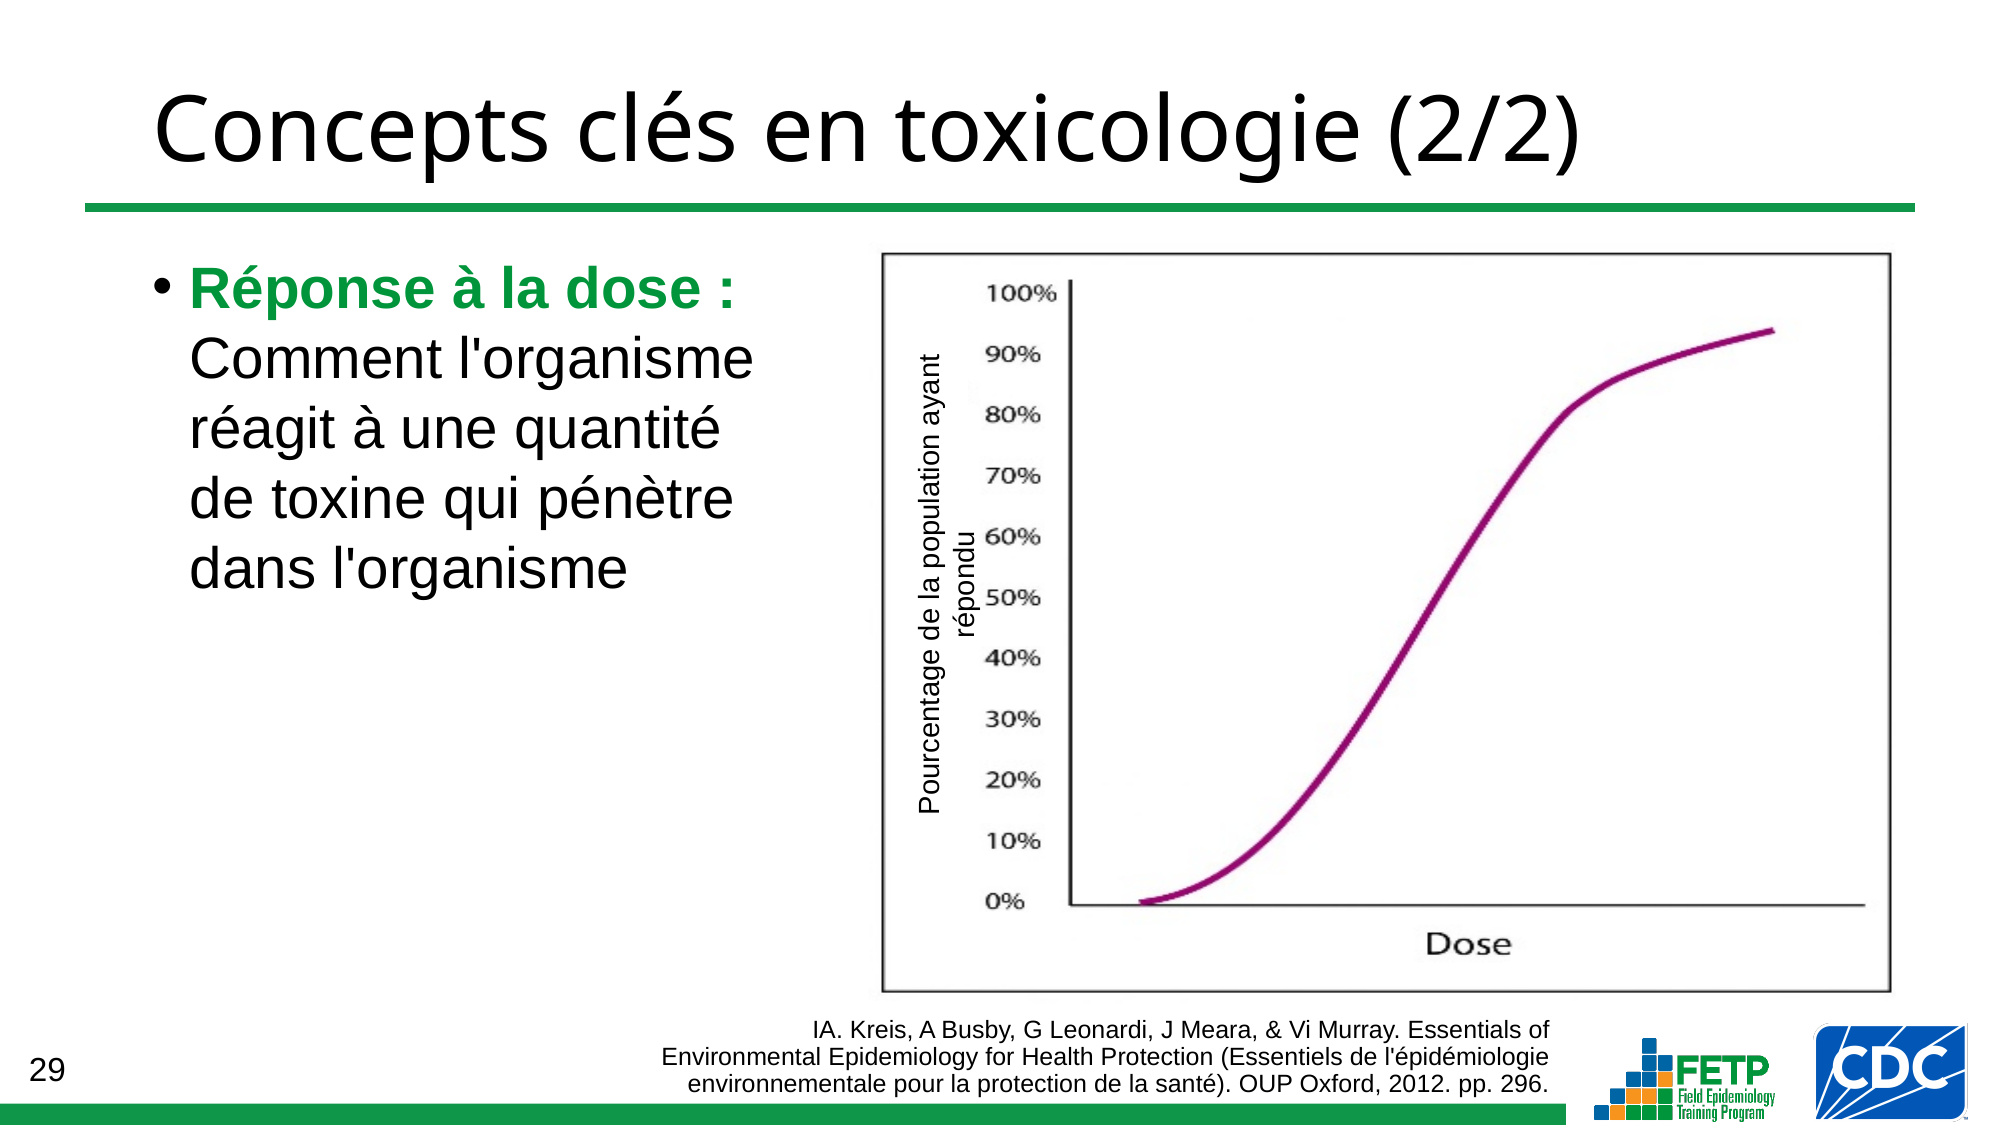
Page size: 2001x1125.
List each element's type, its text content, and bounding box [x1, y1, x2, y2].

text_box Réponse à la dose : Comment l'organisme réagit à une quantité de toxine qui pénètre dans l'organisme [137, 242, 804, 1004]
picture [868, 242, 1906, 1004]
picture [1813, 1023, 1968, 1122]
picture [1594, 1038, 1775, 1122]
text_box IA. Kreis, A Busby, G Leonardi, J Meara, & Vi Murray. Essentials of Environmental Epidemiology for Health Protection (Essentiels de l'épidémiologie environnementale pour la protection de la santé). OUP Oxford, 2012. pp. 296. [636, 1009, 1567, 1061]
text_box Concepts clés en toxicologie (2/2) [137, 75, 1863, 207]
